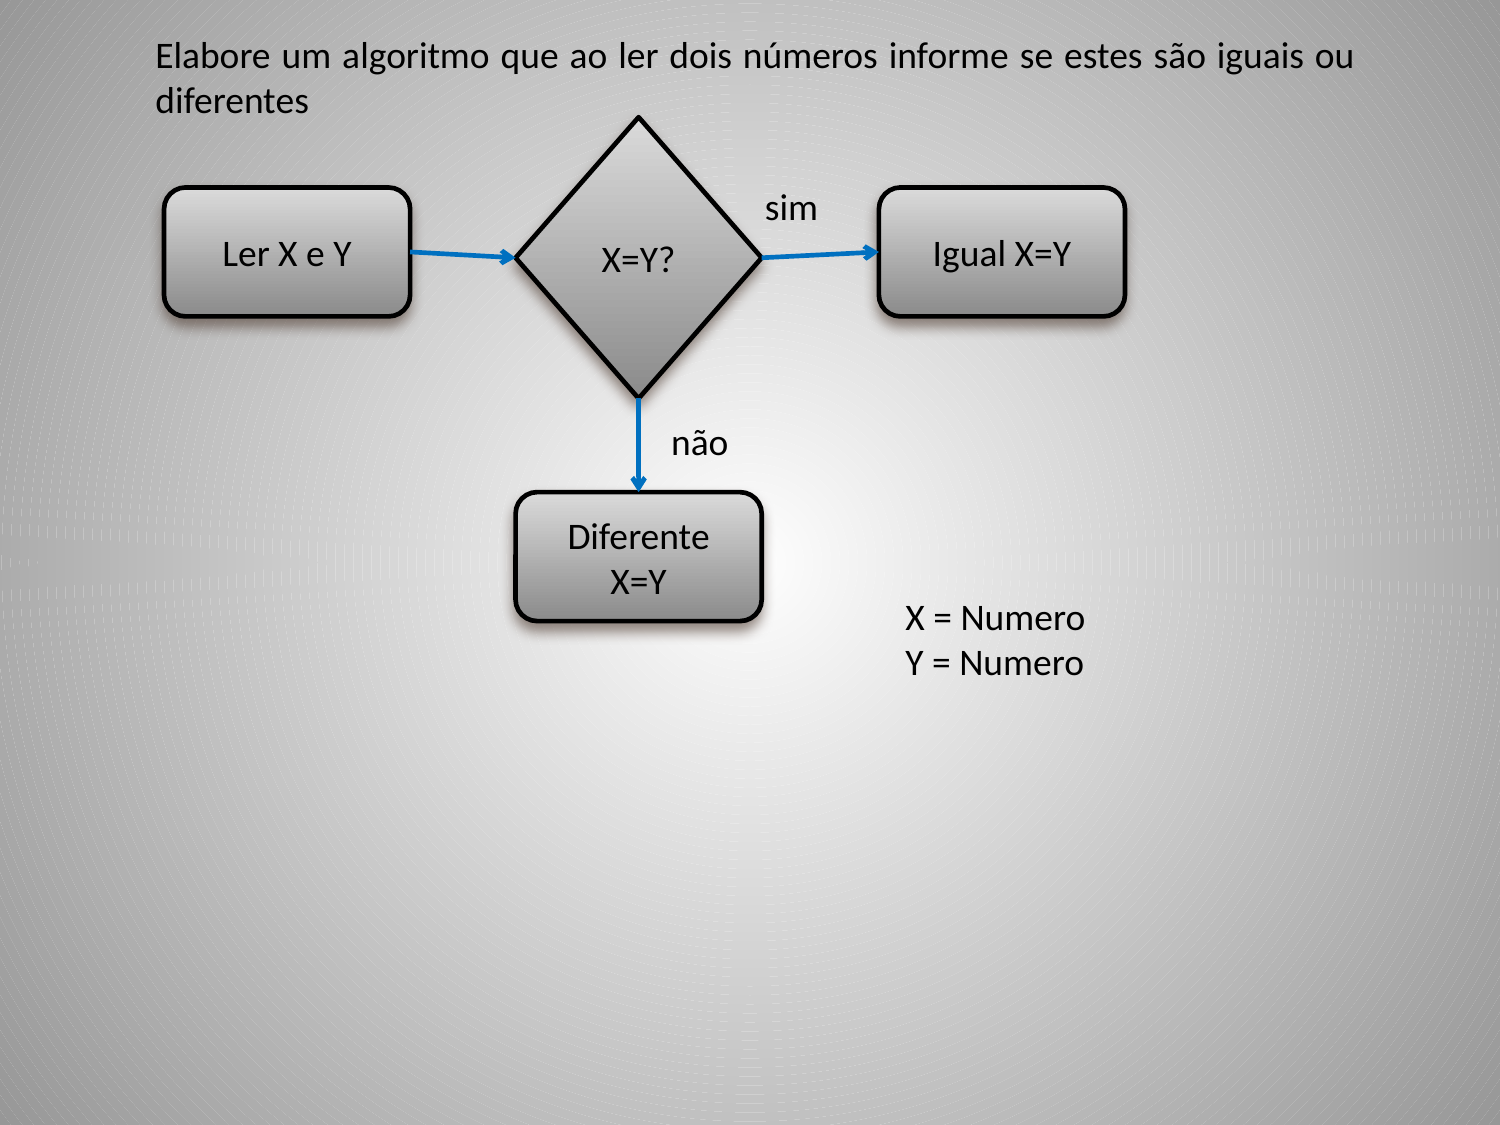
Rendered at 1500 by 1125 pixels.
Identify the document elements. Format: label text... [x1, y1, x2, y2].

text_box Igual X=Y [878, 186, 1126, 318]
text_box Elabore um algoritmo que ao ler dois números informe se estes são iguais ou diferentes [140, 23, 1371, 129]
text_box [409, 251, 516, 259]
text_box Ler X e Y [163, 186, 411, 318]
text_box Diferente X=Y [514, 491, 763, 622]
text_box não [656, 410, 786, 470]
text_box X = Numero Y = Numero [890, 585, 1254, 691]
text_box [761, 251, 880, 259]
text_box sim [749, 175, 868, 236]
text_box X=Y? [518, 116, 759, 398]
